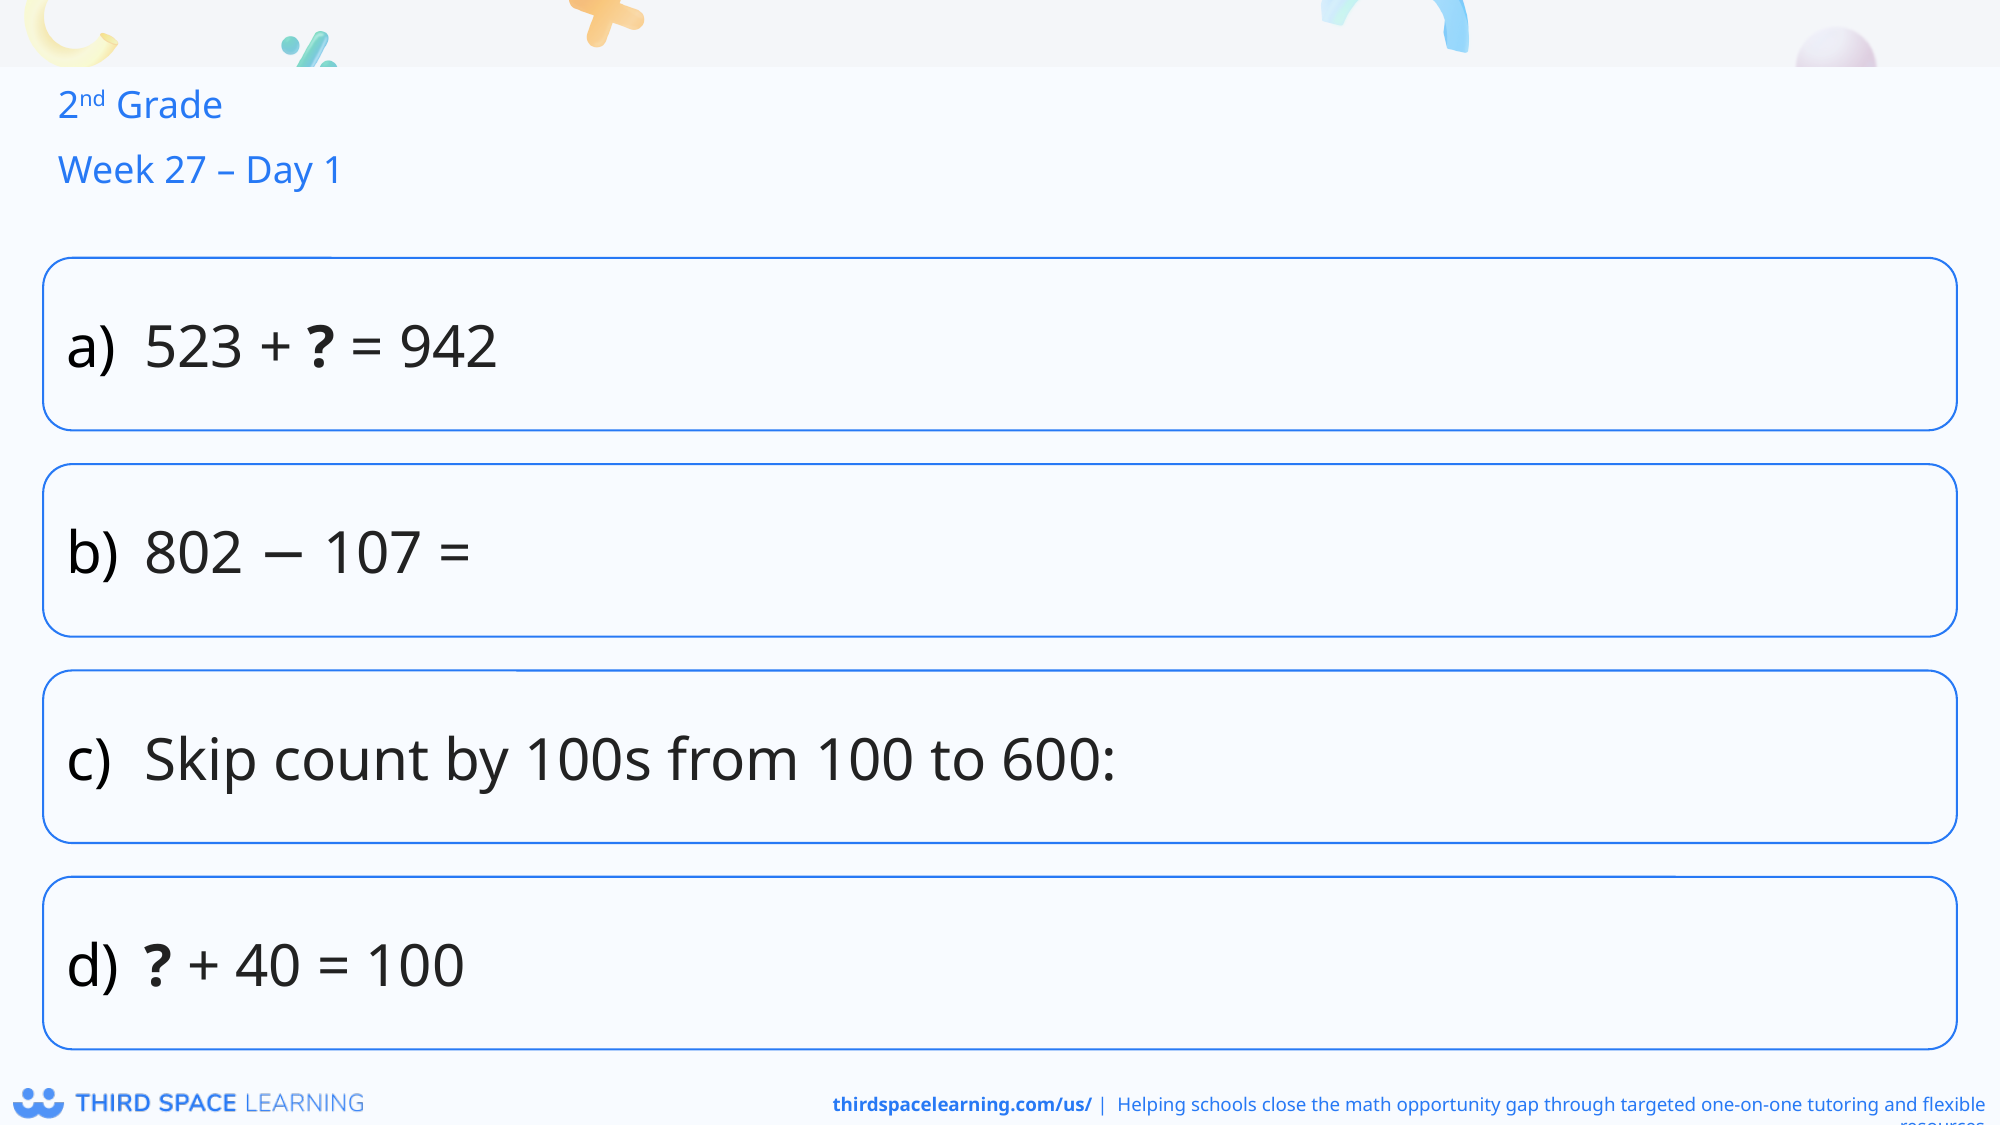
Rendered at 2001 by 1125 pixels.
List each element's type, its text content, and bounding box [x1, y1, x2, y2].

text_box 2nd Grade Week 27 – Day 1 [43, 73, 509, 212]
list Skip count by 100s from 100 to 600: [129, 684, 1939, 829]
picture [0, 0, 2000, 67]
list 802 − 107 = [129, 478, 1939, 623]
picture [13, 1088, 365, 1119]
list 523 + ? = 942 [129, 272, 1939, 416]
list ? + 40 = 100 [129, 891, 1939, 1035]
